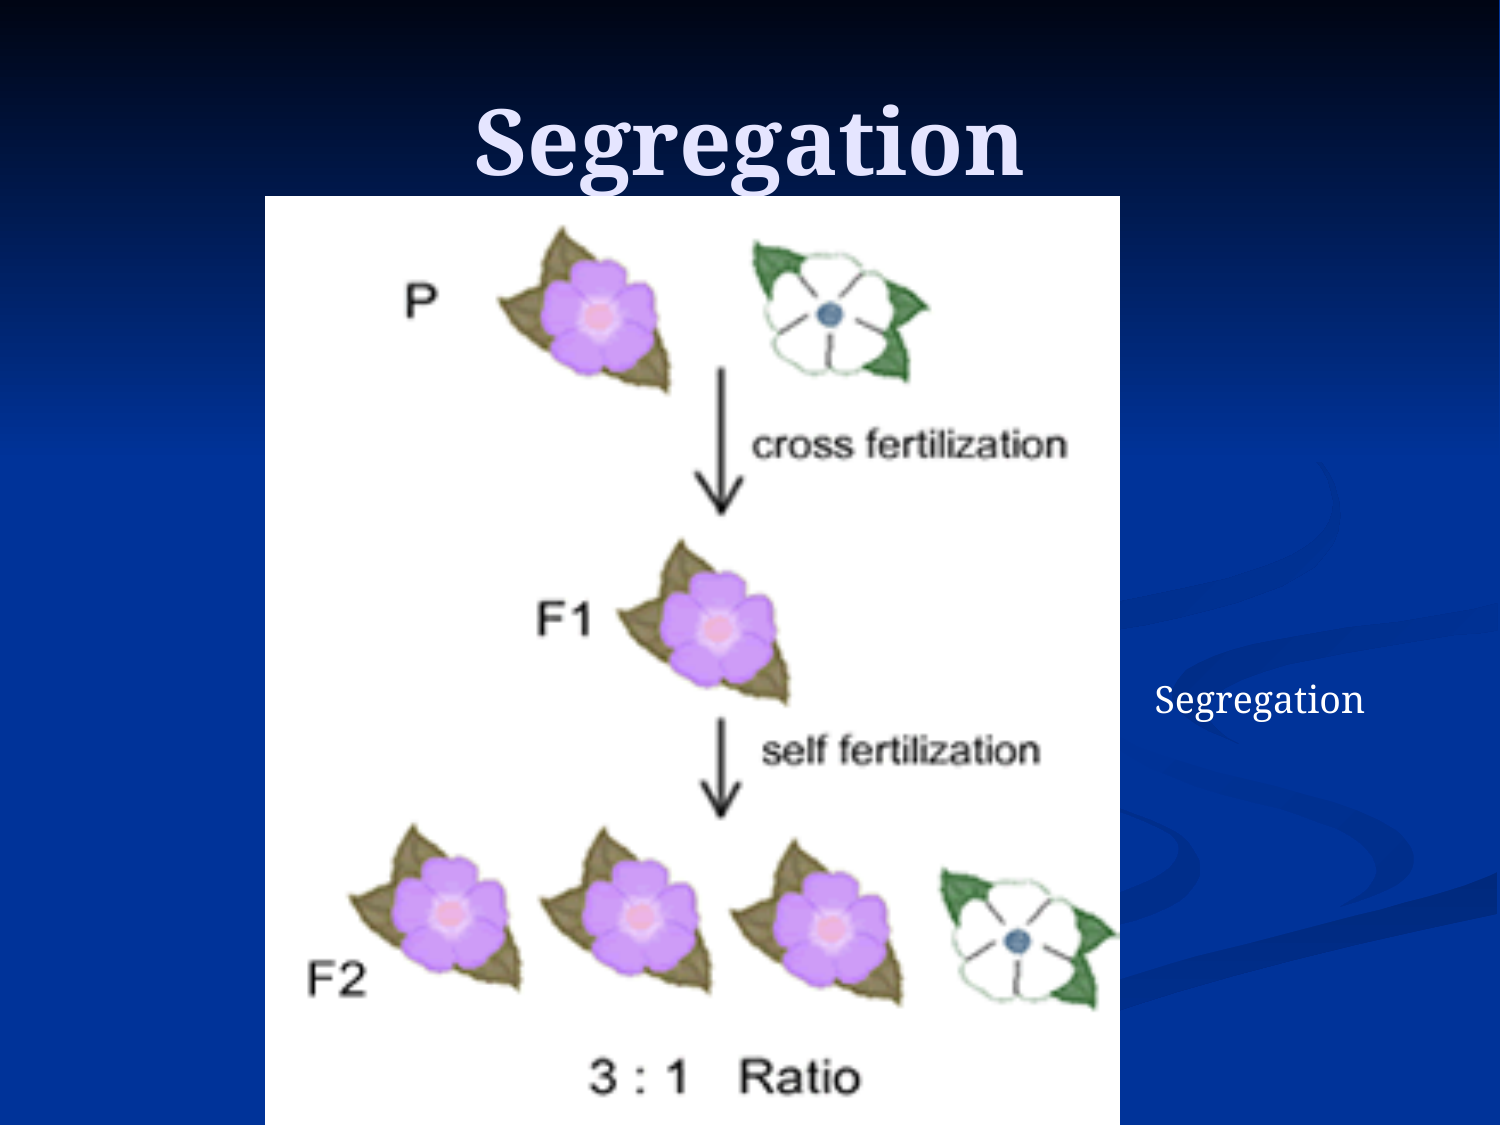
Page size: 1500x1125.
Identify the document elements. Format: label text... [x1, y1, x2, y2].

text_box Segregation [1139, 668, 1447, 729]
picture [265, 196, 1120, 1125]
title Segregation [74, 44, 1426, 233]
